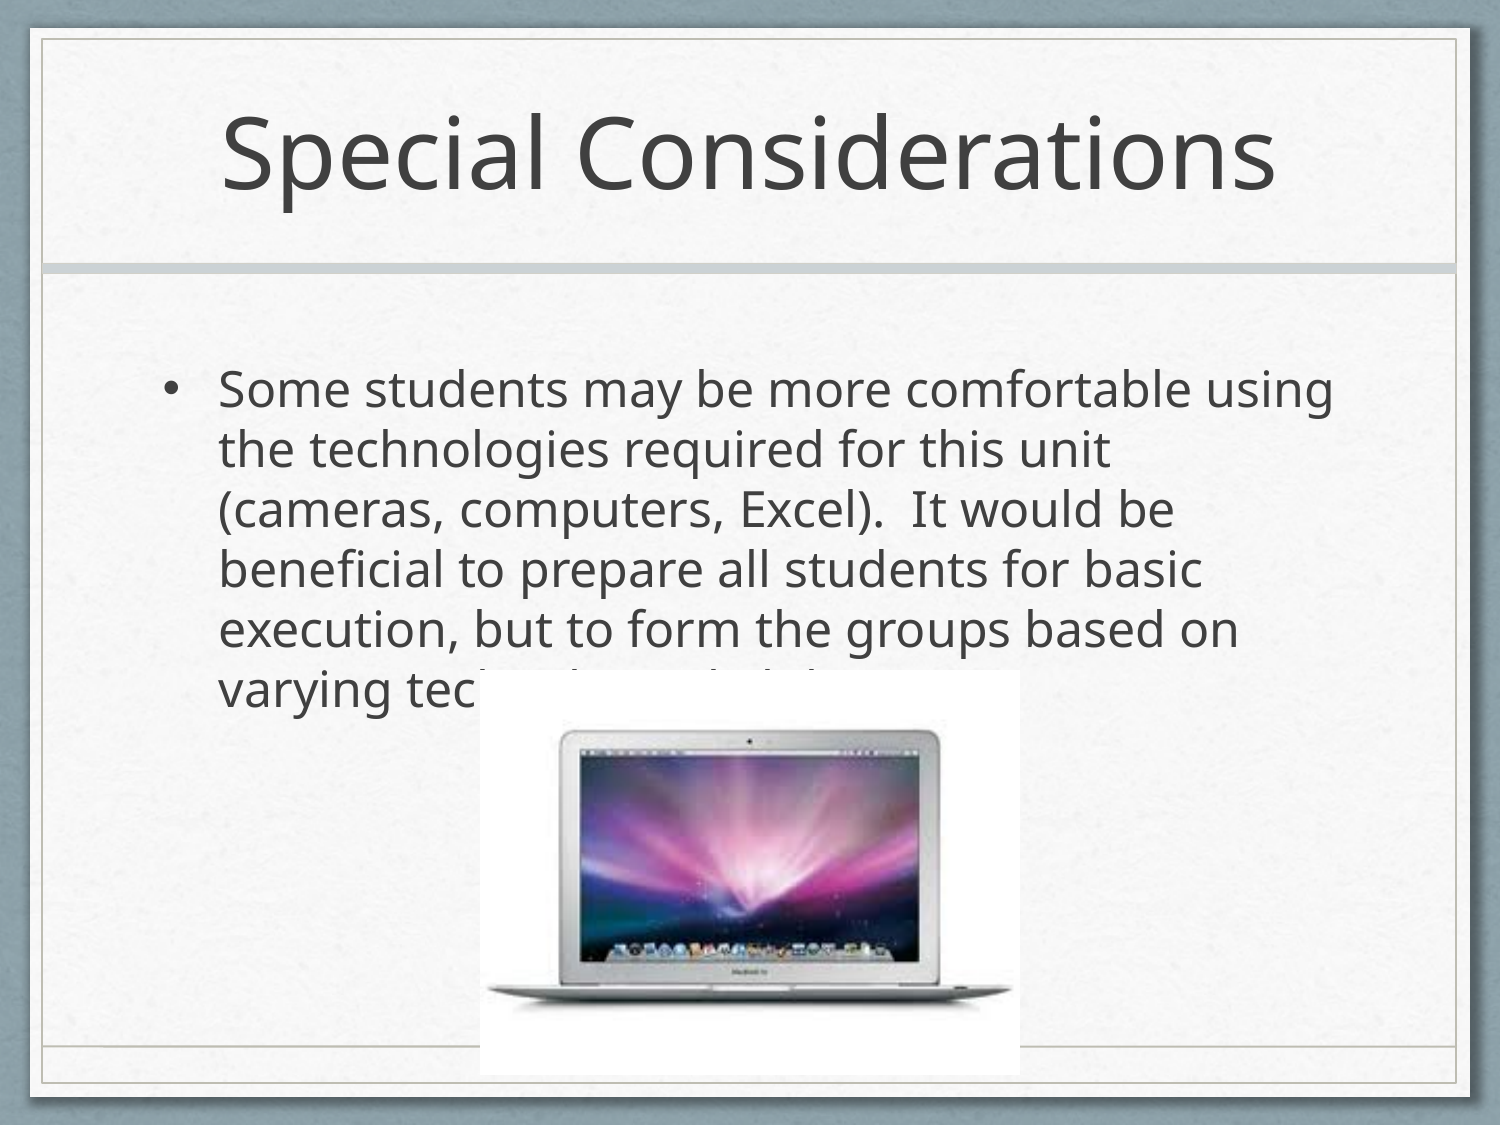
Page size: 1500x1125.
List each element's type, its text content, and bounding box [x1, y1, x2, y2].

picture [30, 28, 1470, 1097]
list Some students may be more comfortable using the technologies required for this unit (cameras, computers, Excel). It would be beneficial to prepare all students for basic execution, but to form the groups based on varying technological abilities. [147, 350, 1353, 995]
title Special Considerations [147, 40, 1353, 260]
